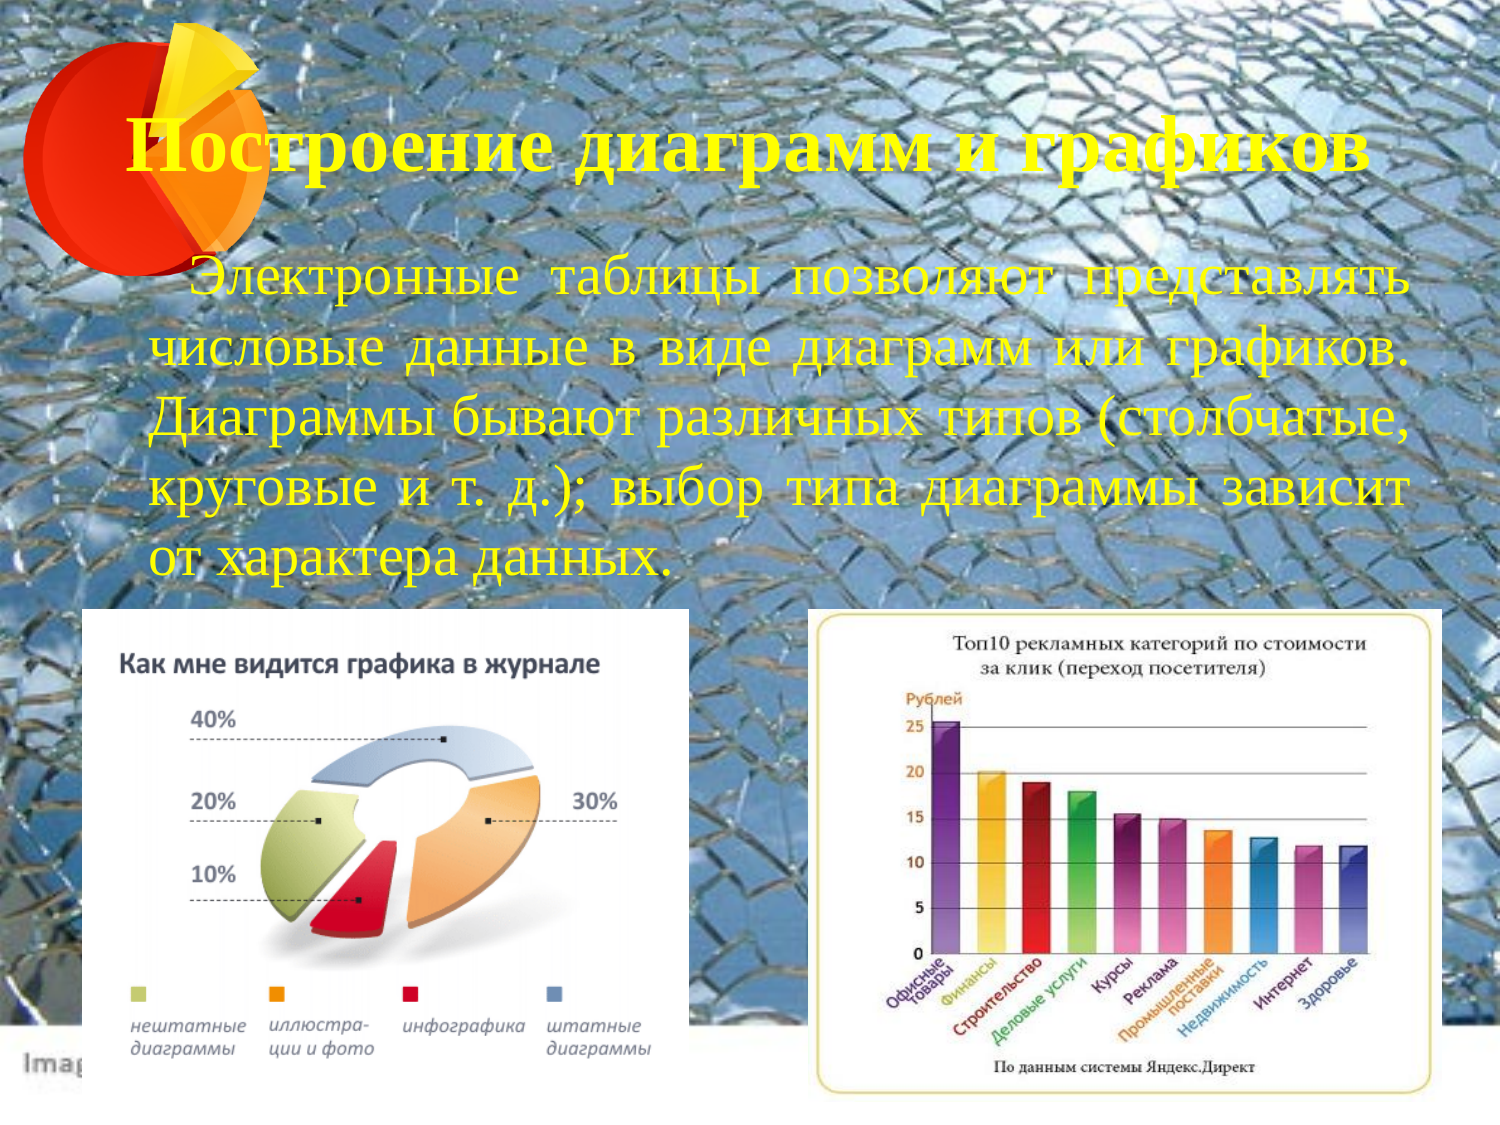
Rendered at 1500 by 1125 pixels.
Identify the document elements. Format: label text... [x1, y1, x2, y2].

list Электронные таблицы позволяют представлять числовые данные в виде диаграмм или графиков. Диаграммы бывают различных типов (столбчатые, круговые и т. д.); выбор типа диаграммы зависит от характера данных. [76, 219, 1428, 963]
picture [0, 0, 1500, 1125]
title Построение диаграмм и графиков [274, 44, 1426, 219]
